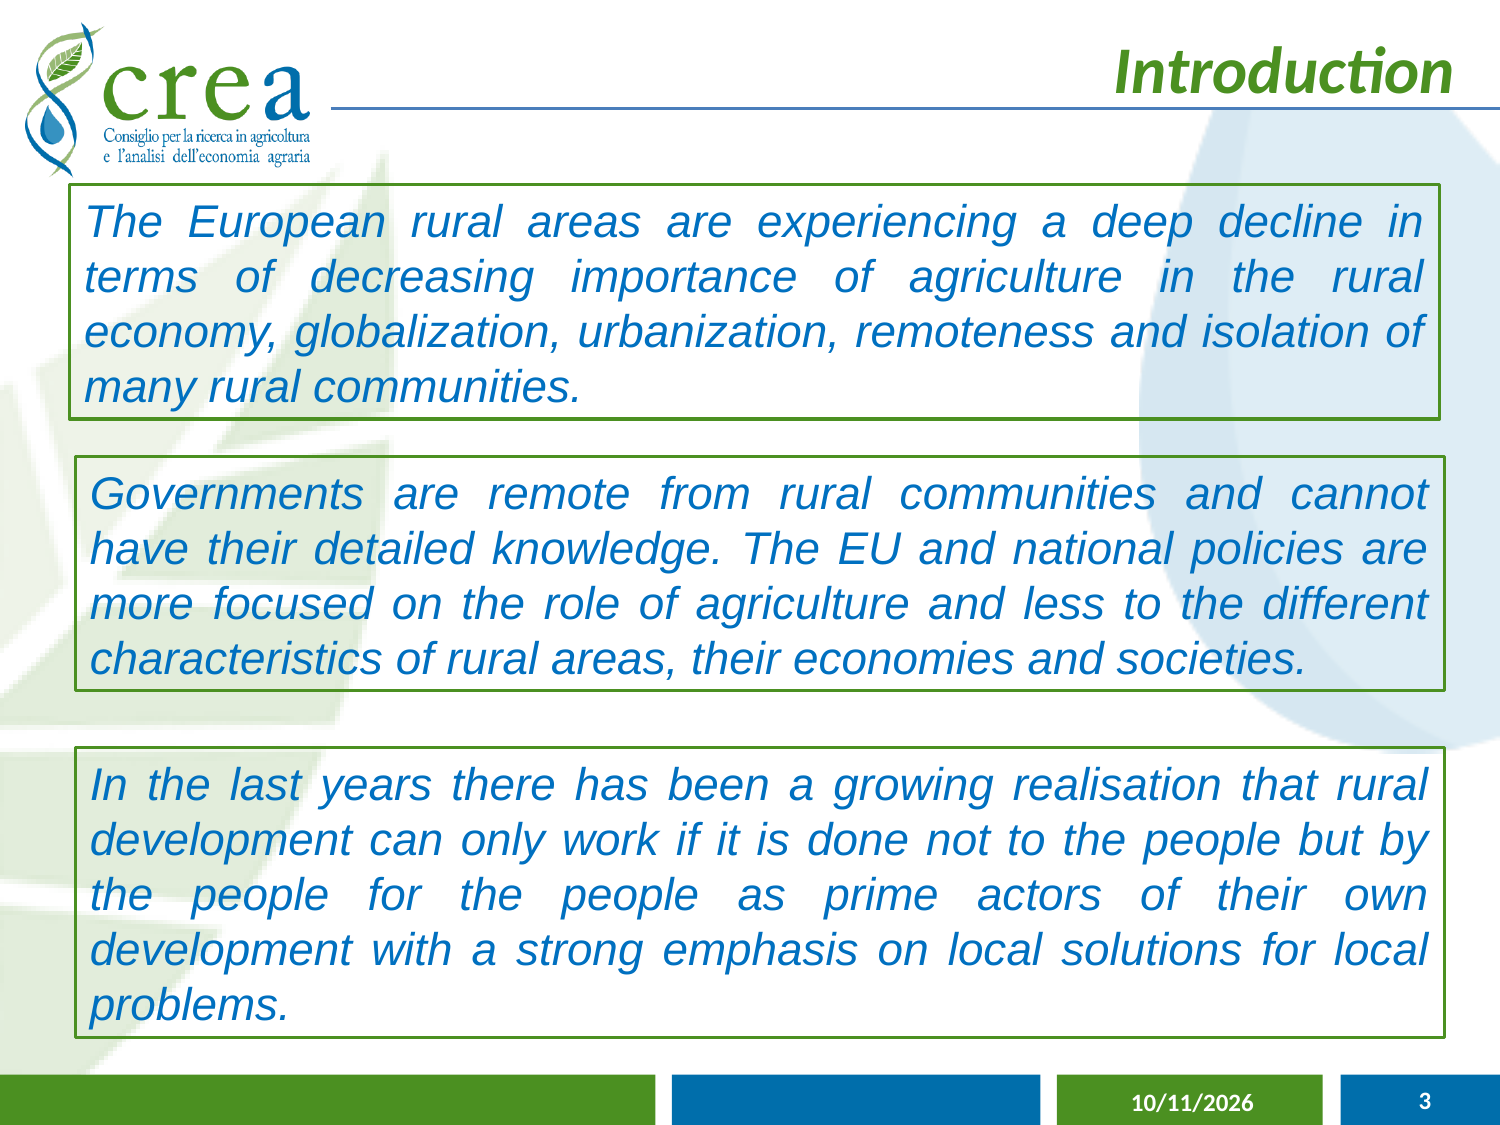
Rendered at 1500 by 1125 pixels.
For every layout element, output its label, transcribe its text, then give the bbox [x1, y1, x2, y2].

picture [1139, 110, 1500, 754]
list Introduction [324, 19, 1471, 90]
text_box In the last years there has been a growing realisation that rural development can only work if it is done not to the people but by the people for the people as prime actors of their own development with a strong emphasis on local solutions for local problems. [75, 747, 1445, 1038]
text_box Governments are remote from rural communities and cannot have their detailed knowledge. The EU and national policies are more focused on the role of agriculture and less to the different characteristics of rural areas, their economies and societies. [75, 456, 1445, 691]
picture [0, 22, 408, 1079]
text_box The European rural areas are experiencing a deep decline in terms of decreasing importance of agriculture in the rural economy, globalization, urbanization, remoteness and isolation of many rural communities. [69, 184, 1440, 420]
